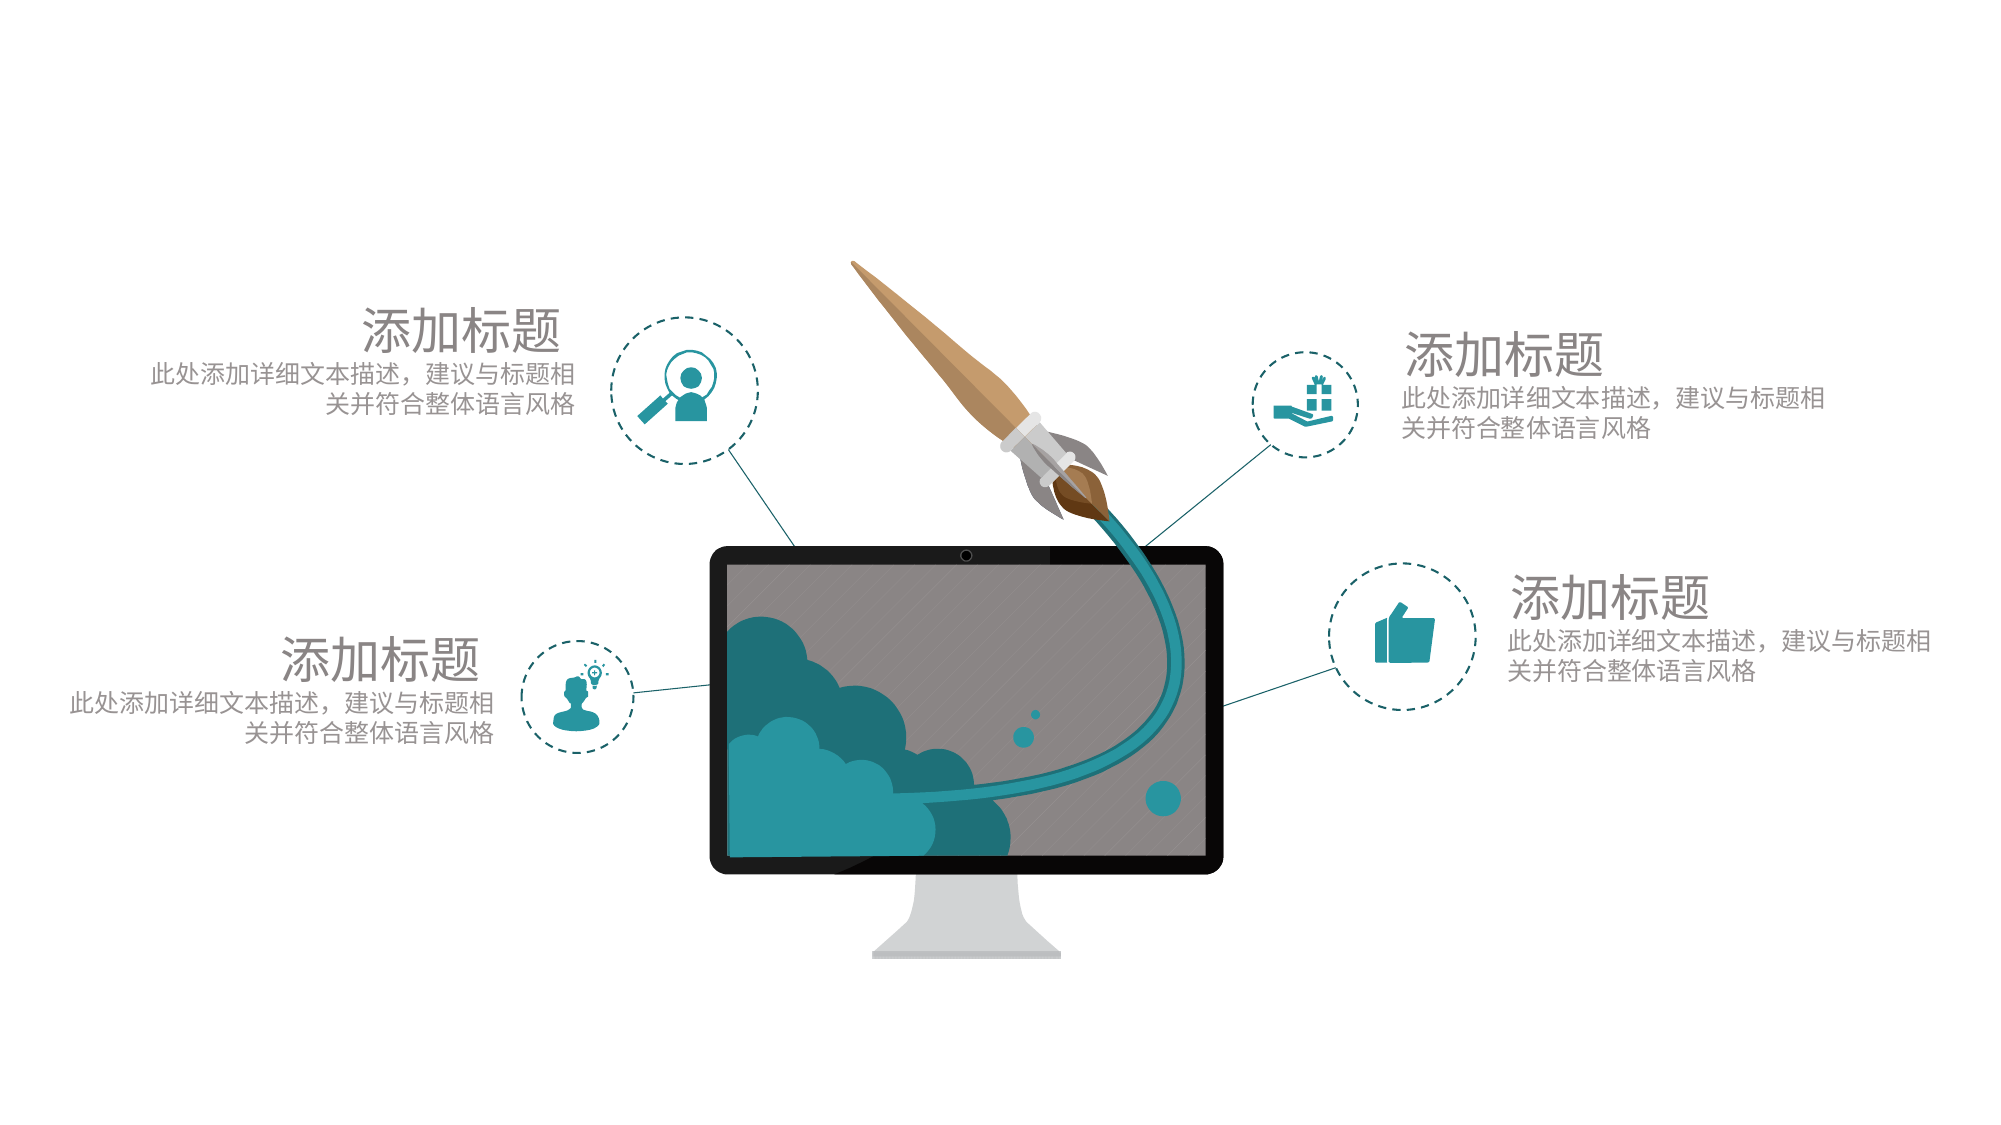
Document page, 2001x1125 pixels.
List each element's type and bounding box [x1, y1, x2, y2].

text_box [47, 620, 510, 756]
text_box [521, 260, 1476, 959]
text_box [1492, 558, 1955, 694]
text_box [128, 292, 521, 427]
text_box [1476, 316, 1849, 452]
